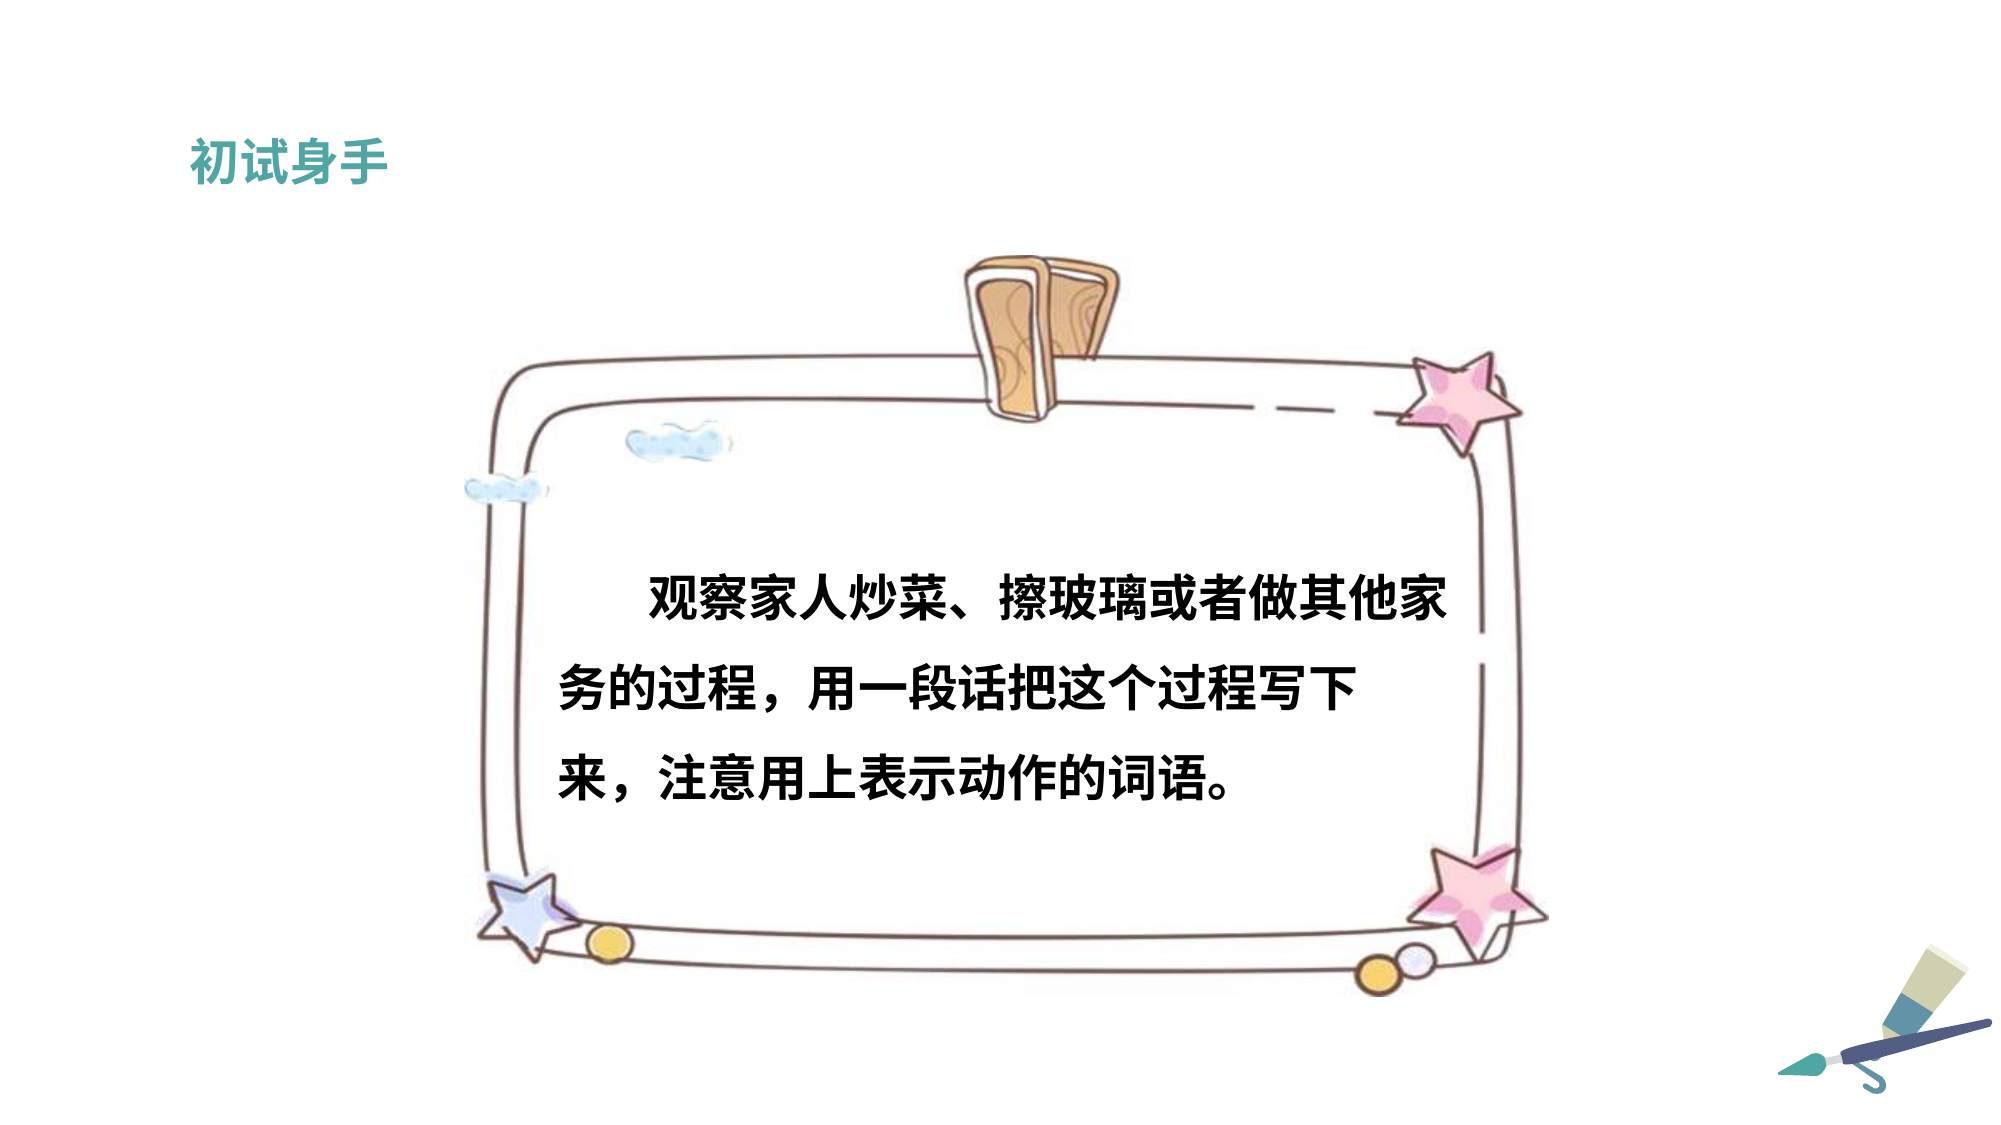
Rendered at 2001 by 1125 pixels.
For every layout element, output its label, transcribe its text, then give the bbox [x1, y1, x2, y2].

picture [464, 255, 1549, 997]
text_box 初试身手 [174, 123, 405, 199]
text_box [1811, 945, 1974, 1125]
